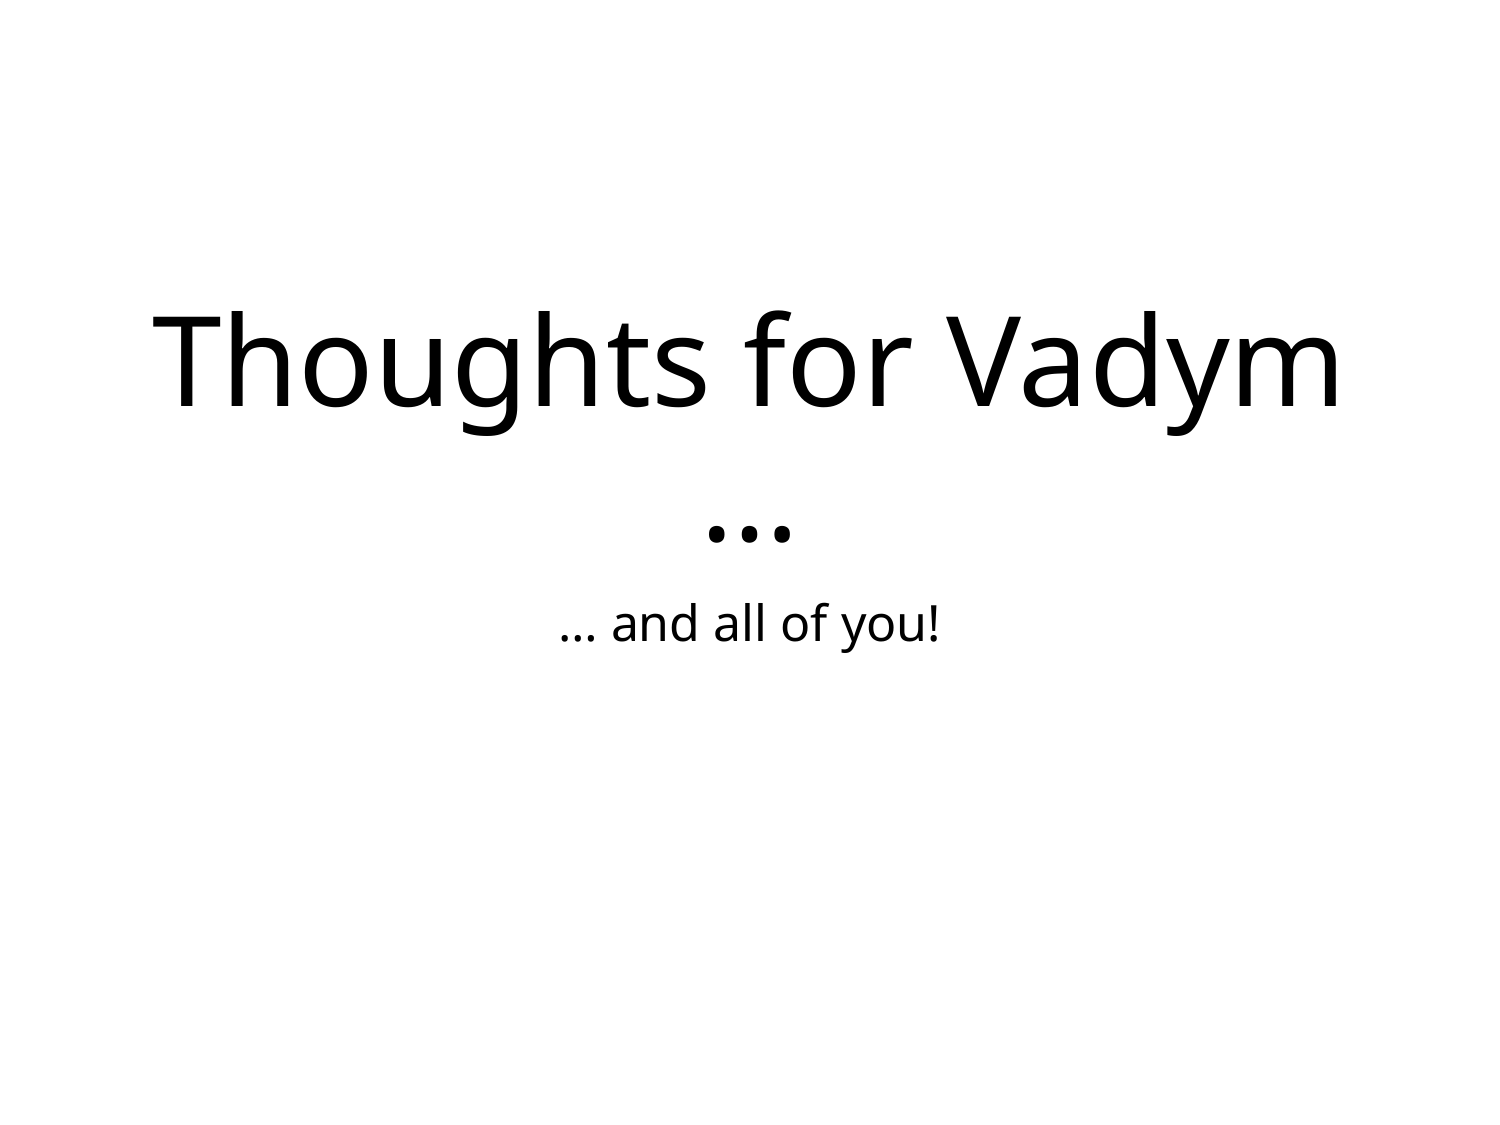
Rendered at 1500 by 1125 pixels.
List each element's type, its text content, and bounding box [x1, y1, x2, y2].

title Thoughts for Vadym … [112, 184, 1388, 576]
subtitle … and all of you! [187, 590, 1313, 863]
